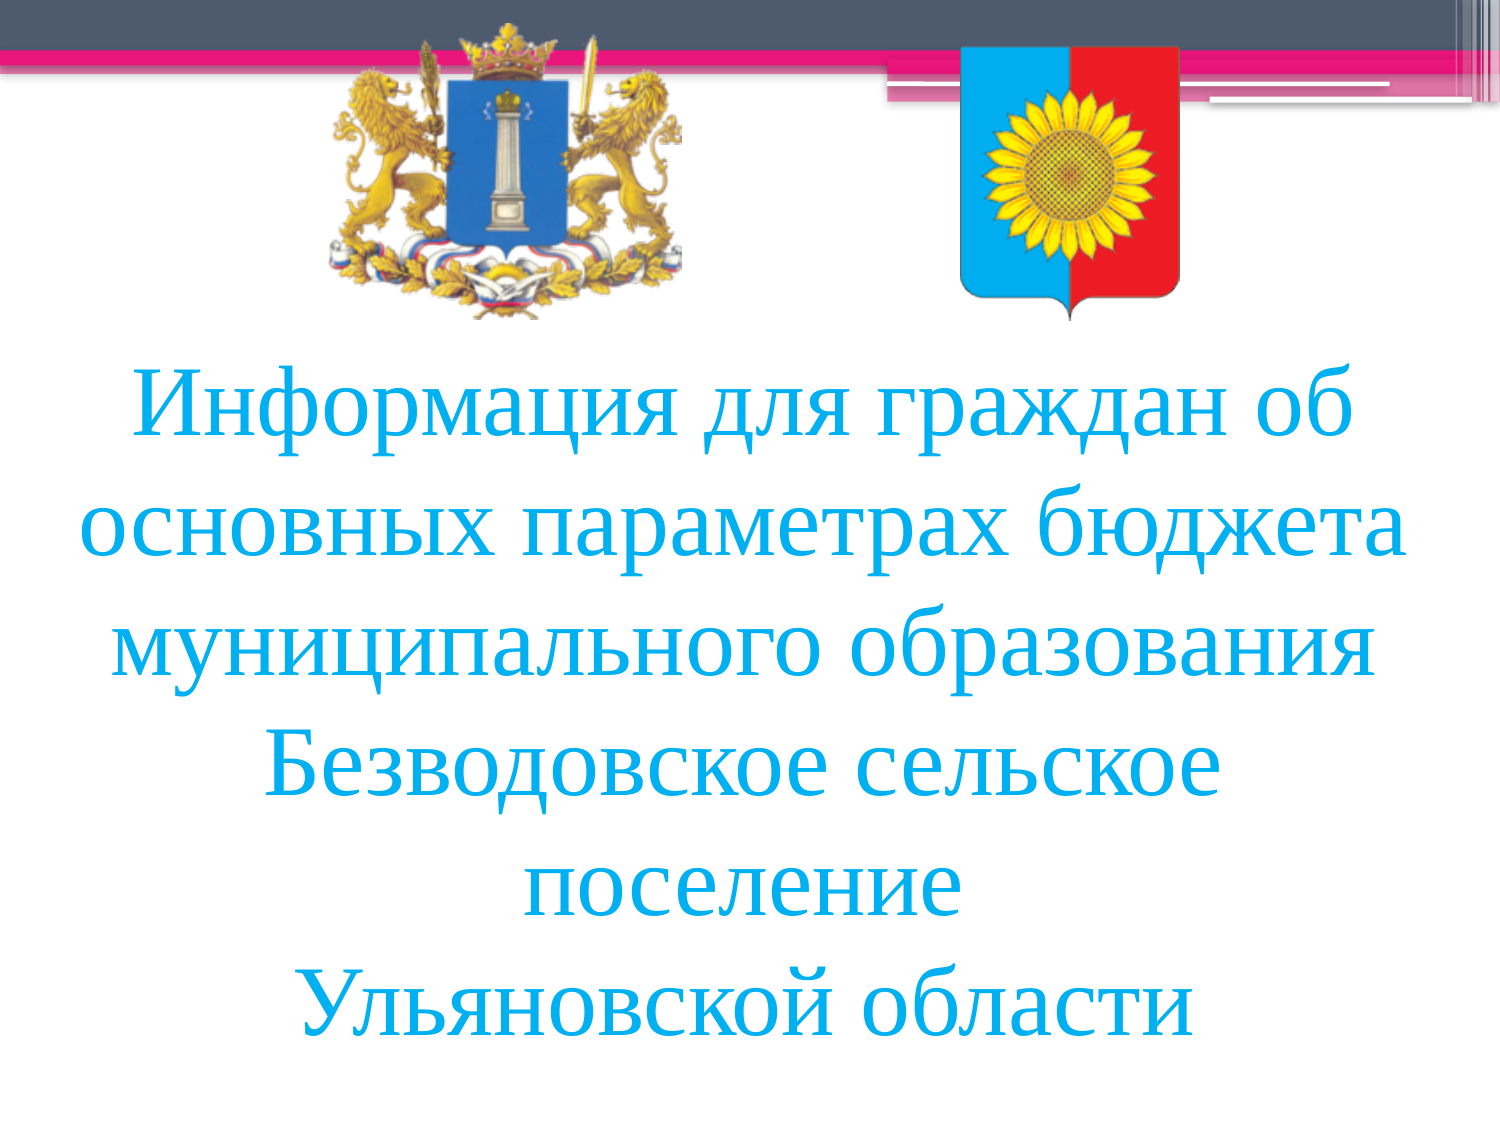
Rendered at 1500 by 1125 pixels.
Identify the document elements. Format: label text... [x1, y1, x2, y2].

picture [327, 23, 682, 321]
picture [960, 46, 1180, 321]
text_box Информация для граждан об основных параметрах бюджета муниципального образования Безводовское сельское поселение Ульяновской области [46, 328, 1442, 1063]
